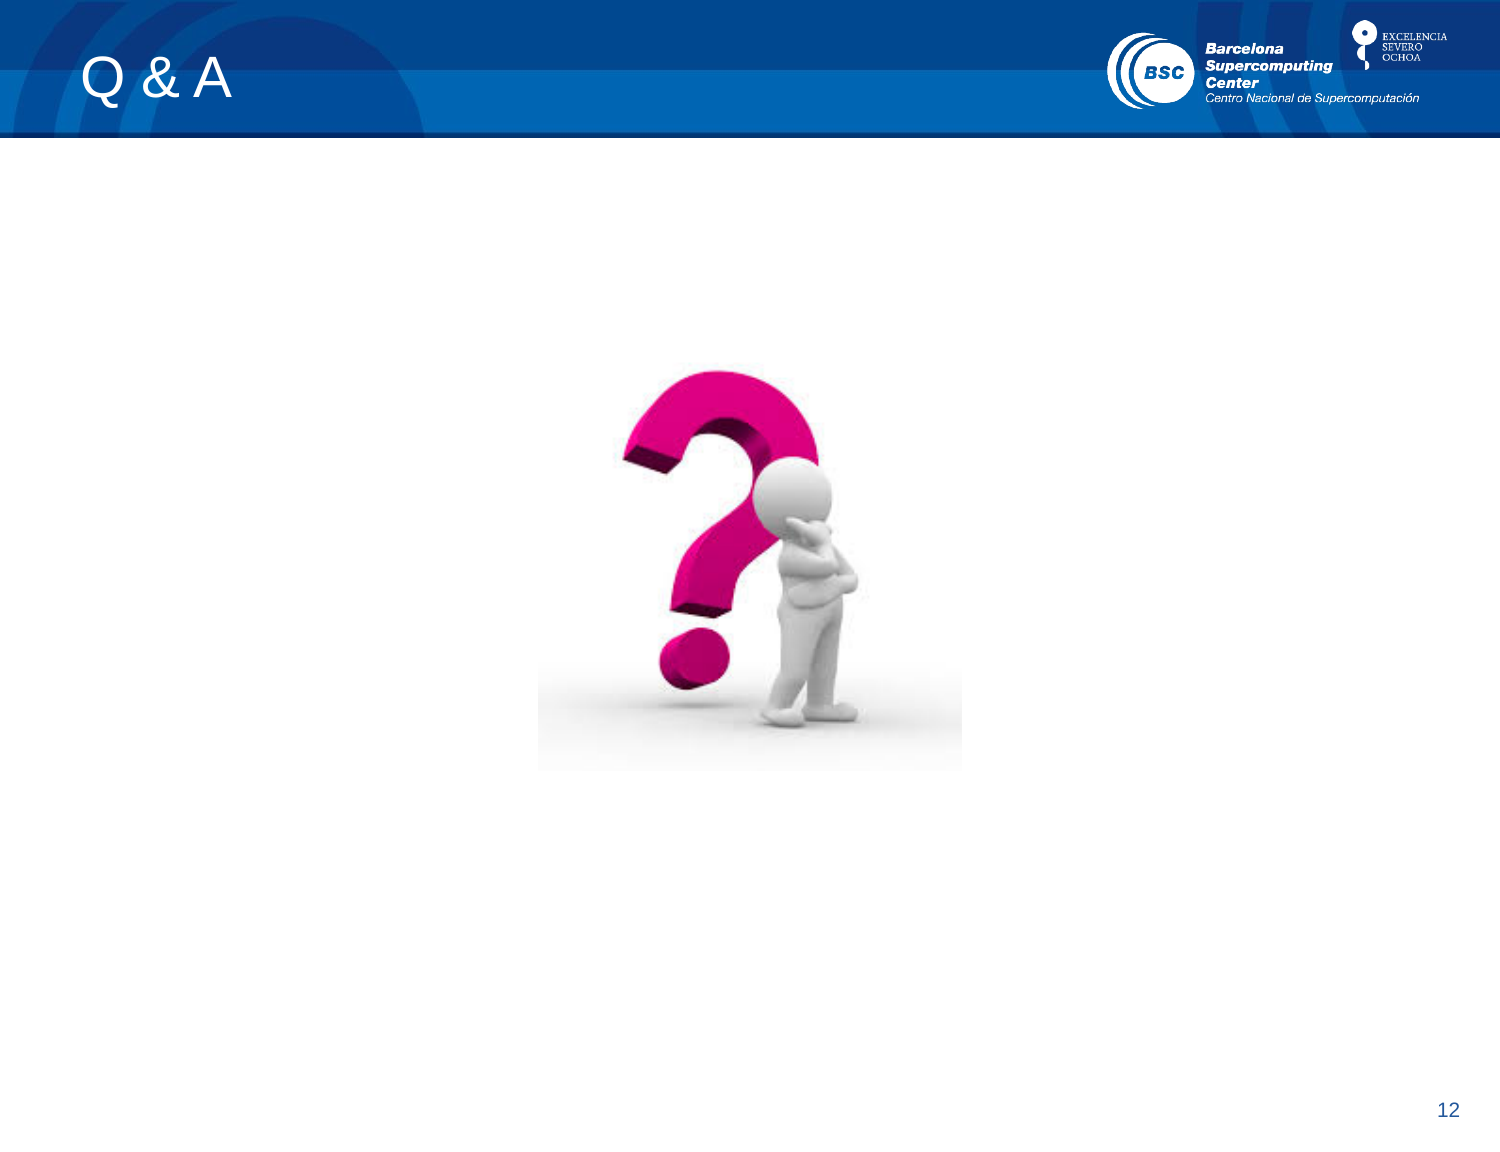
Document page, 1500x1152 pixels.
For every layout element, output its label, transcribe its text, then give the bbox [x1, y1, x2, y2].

picture [538, 347, 962, 772]
picture [0, 0, 1500, 138]
title Q & A [65, 23, 1081, 138]
